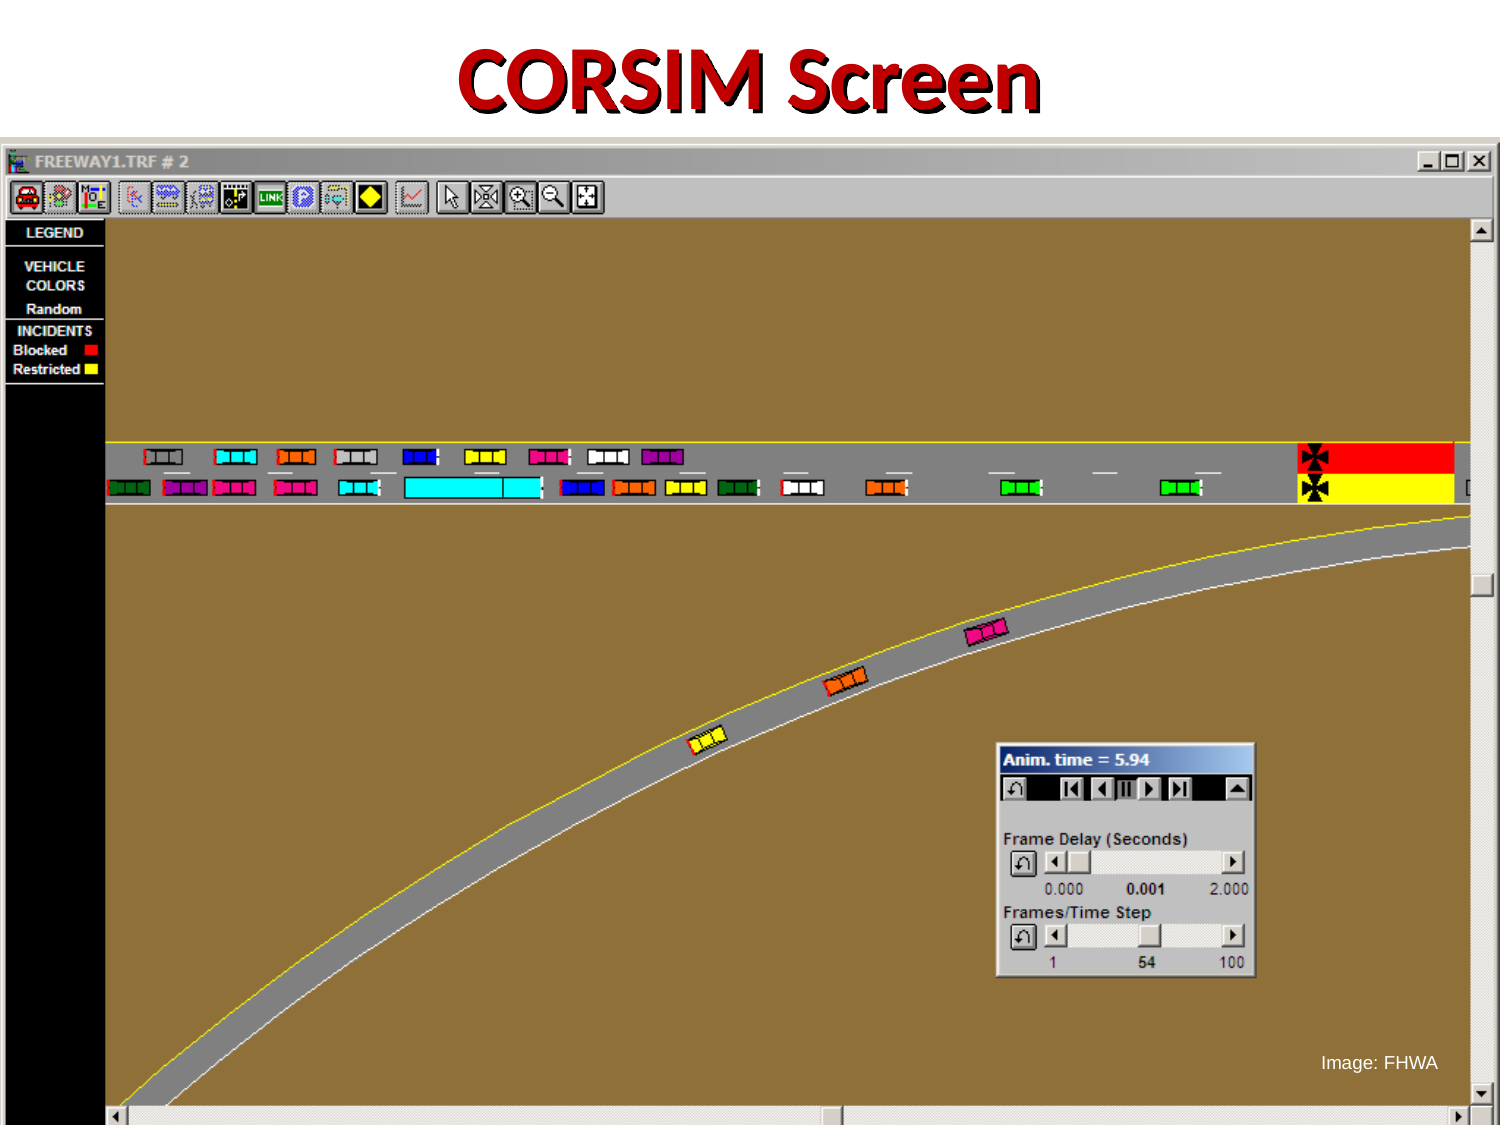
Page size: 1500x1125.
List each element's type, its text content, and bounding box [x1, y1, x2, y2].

picture [0, 137, 1500, 1125]
title CORSIM Screen [0, 0, 1500, 137]
